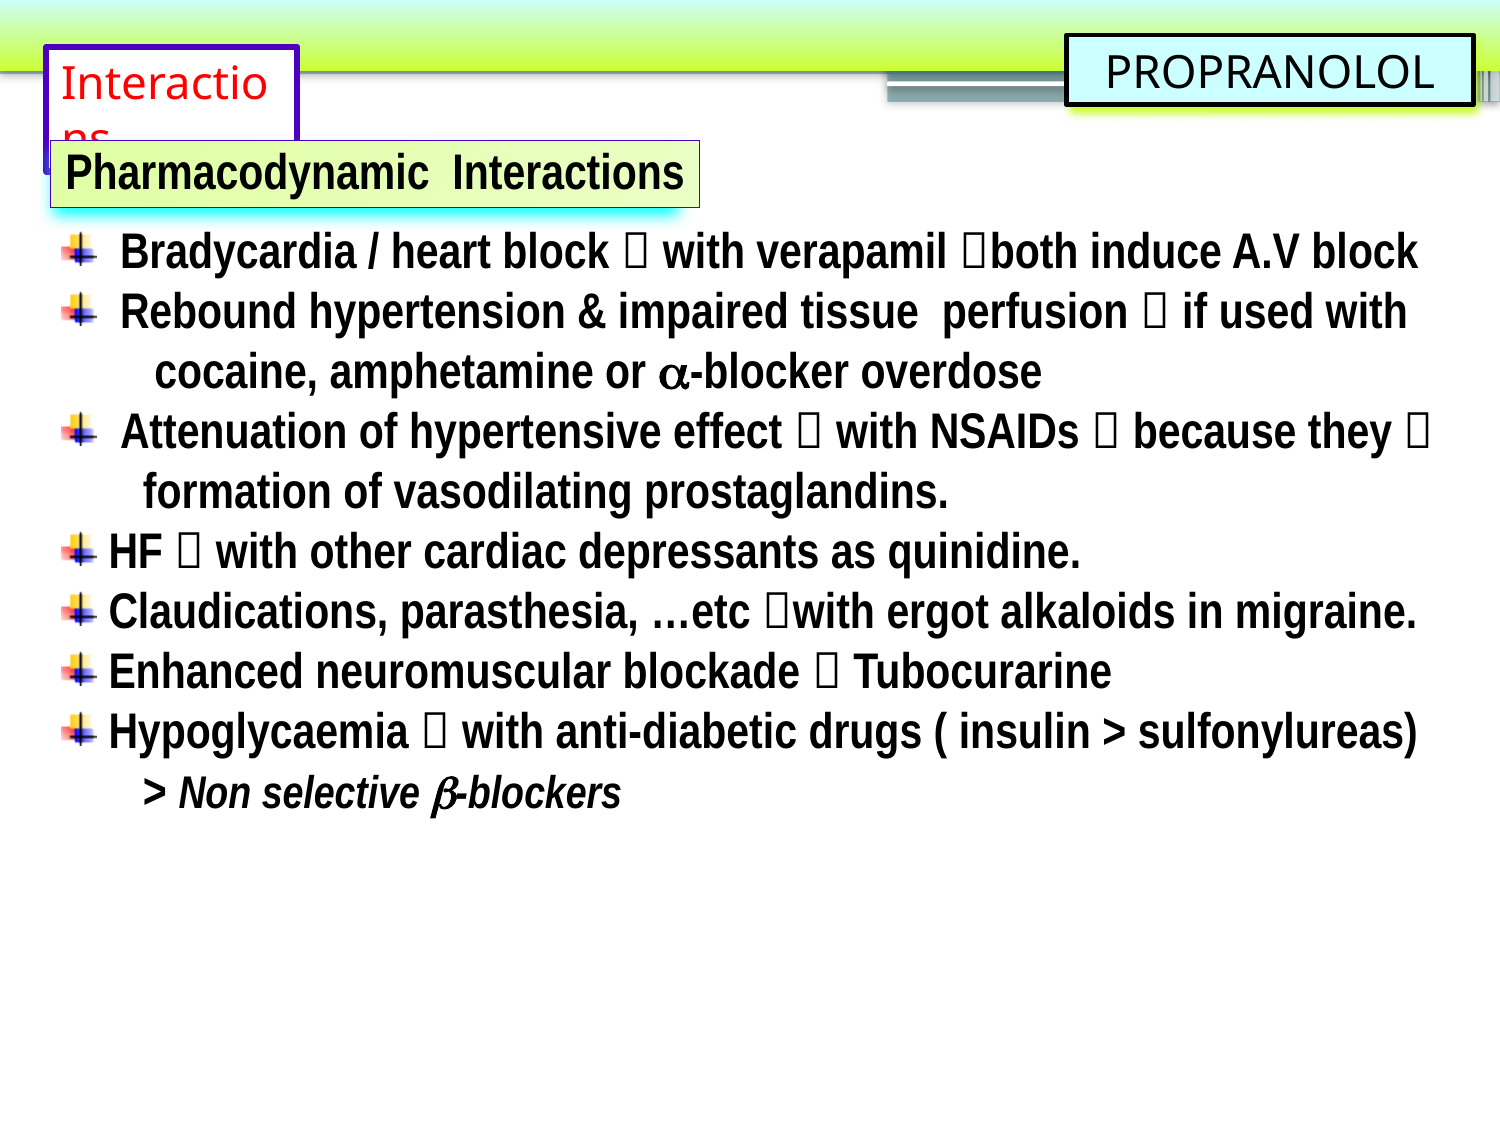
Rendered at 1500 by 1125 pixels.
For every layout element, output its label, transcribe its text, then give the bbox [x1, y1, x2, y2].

text_box Bradycardia / heart block  with verapamil both induce A.V block Rebound hypertension & impaired tissue perfusion  if used with cocaine, amphetamine or a-blocker overdose Attenuation of hypertensive effect  with NSAIDs  because they  formation of vasodilating prostaglandins. HF  with other cardiac depressants as quinidine. Claudications, parasthesia, …etc with ergot alkaloids in migraine. Enhanced neuromuscular blockade  Tubocurarine Hypoglycaemia  with anti-diabetic drugs ( insulin > sulfonylureas) > Non selective -blockers [46, 210, 1500, 826]
text_box Interactions [46, 46, 298, 143]
text_box [0, 0, 1500, 72]
picture [61, 230, 97, 266]
picture [61, 710, 97, 746]
picture [61, 410, 97, 446]
picture [61, 290, 97, 326]
picture [61, 650, 97, 686]
text_box Pharmacodynamic Interactions [50, 140, 700, 208]
picture [61, 530, 97, 566]
text_box PROPRANOLOL [1066, 35, 1474, 105]
picture [61, 590, 97, 626]
